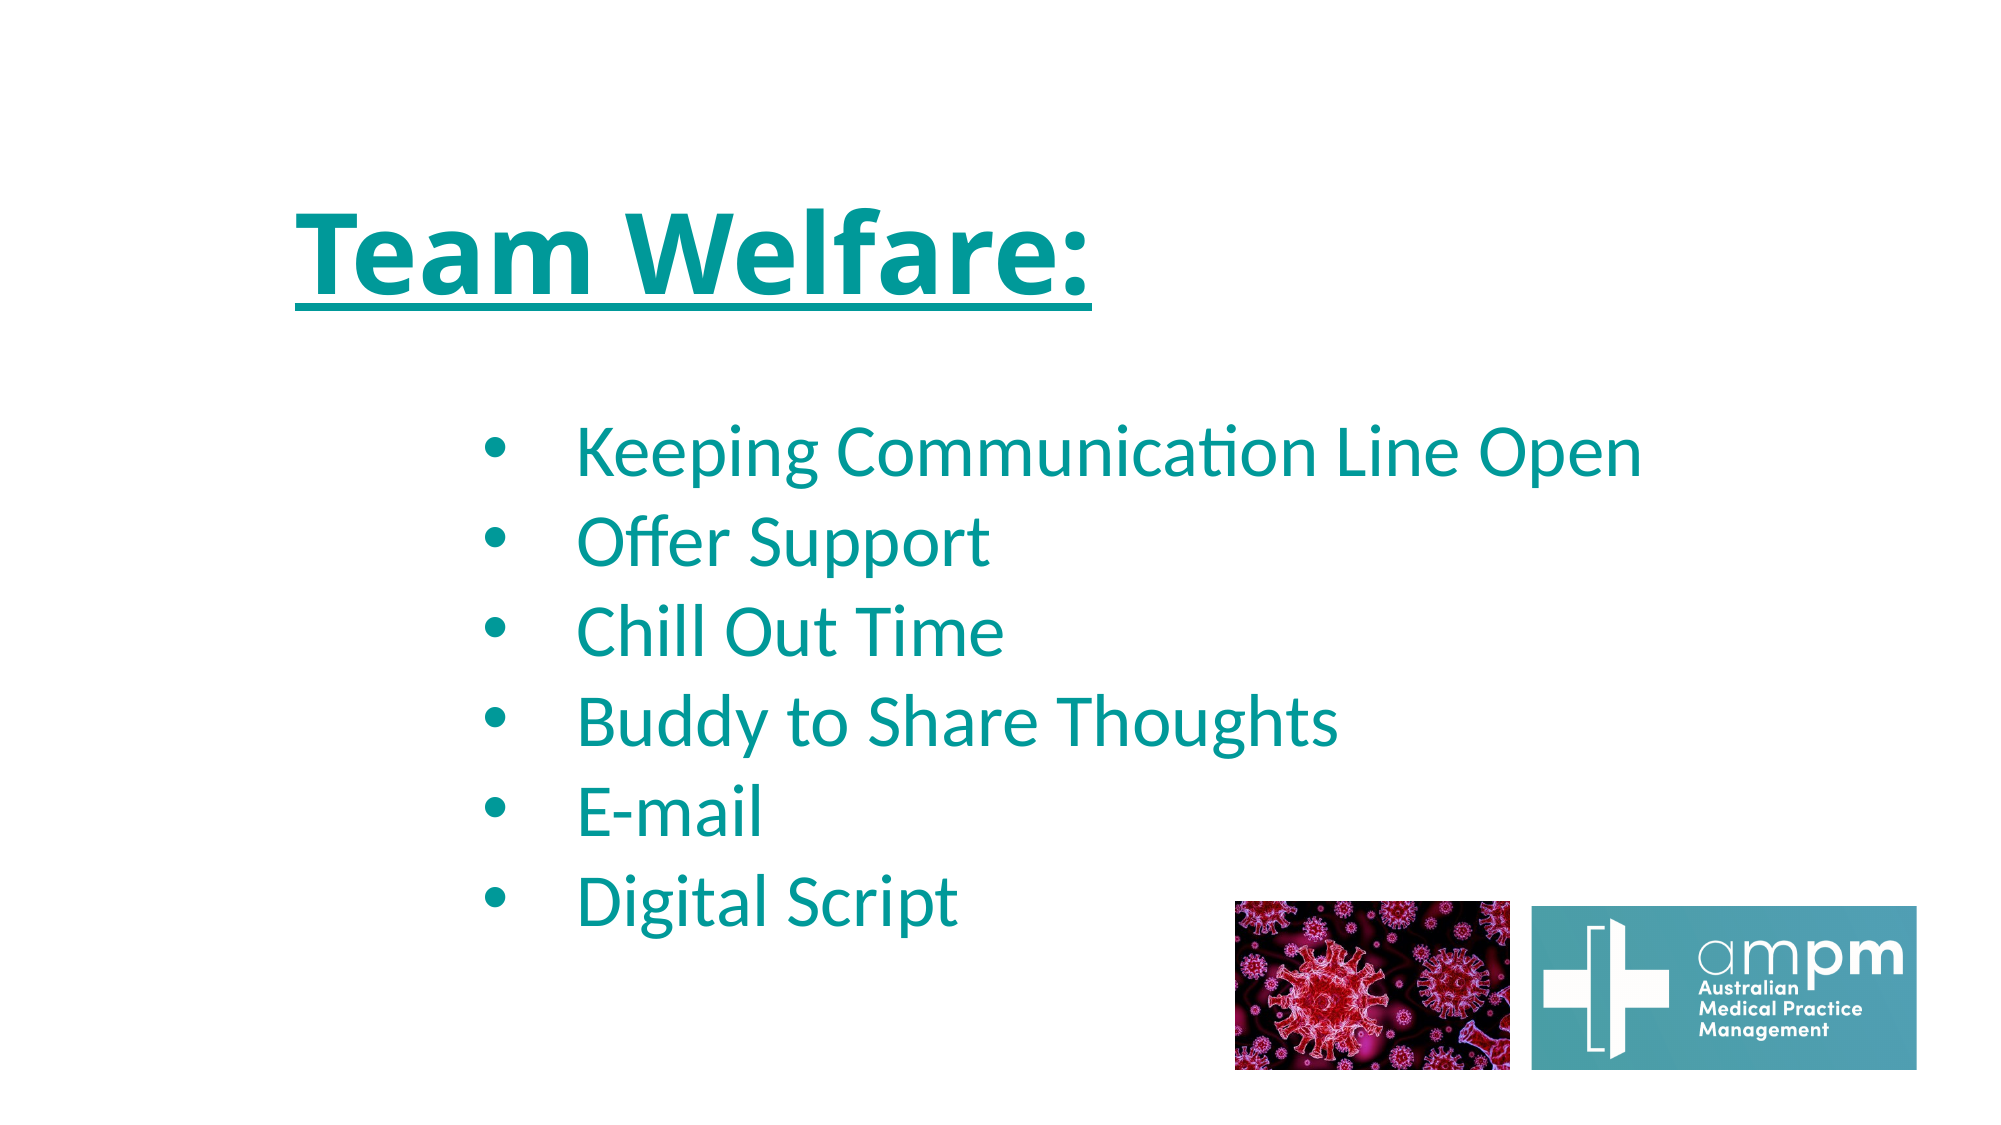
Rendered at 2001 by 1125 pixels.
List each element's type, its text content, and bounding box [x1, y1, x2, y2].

picture [1234, 901, 1510, 1070]
picture [1531, 906, 1917, 1070]
text_box Keeping Communication Line Open Offer Support Chill Out Time Buddy to Share Thoughts E-mail Digital Script [467, 394, 1725, 949]
title Team Welfare: [279, 162, 1113, 327]
